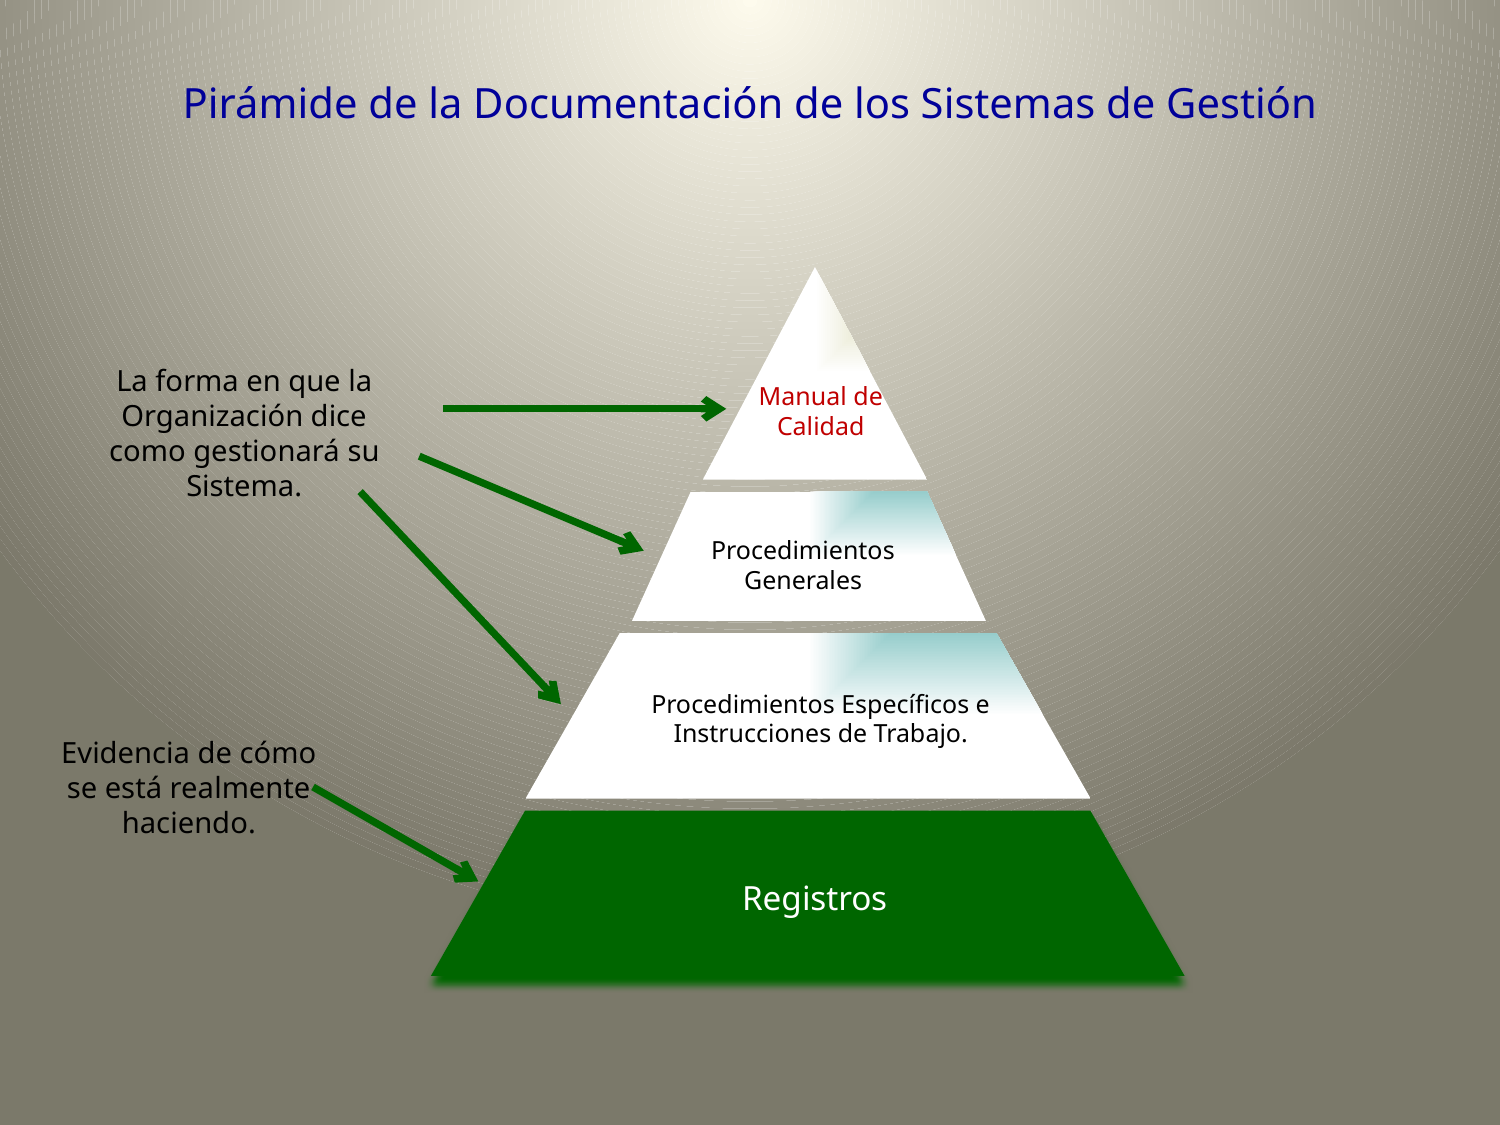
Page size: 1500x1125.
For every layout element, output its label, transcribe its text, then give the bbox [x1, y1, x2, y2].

text_box Manual de Calidad [738, 373, 904, 448]
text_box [312, 786, 479, 882]
title Pirámide de la Documentación de los Sistemas de Gestión [0, 30, 1500, 173]
text_box Registros [513, 869, 1117, 925]
text_box [759, 267, 871, 373]
text_box [430, 810, 1185, 976]
text_box [525, 633, 1091, 799]
text_box [702, 412, 928, 480]
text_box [419, 455, 644, 552]
text_box La forma en que la Organización dice como gestionará su Sistema. [64, 361, 424, 504]
text_box [631, 491, 987, 622]
text_box Procedimientos Generales [679, 527, 927, 602]
text_box [0, 184, 1500, 1083]
text_box Procedimientos Específicos e Instrucciones de Trabajo. [608, 680, 1034, 756]
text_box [359, 491, 562, 705]
text_box Evidencia de cómo se está realmente haciendo. [29, 716, 349, 858]
